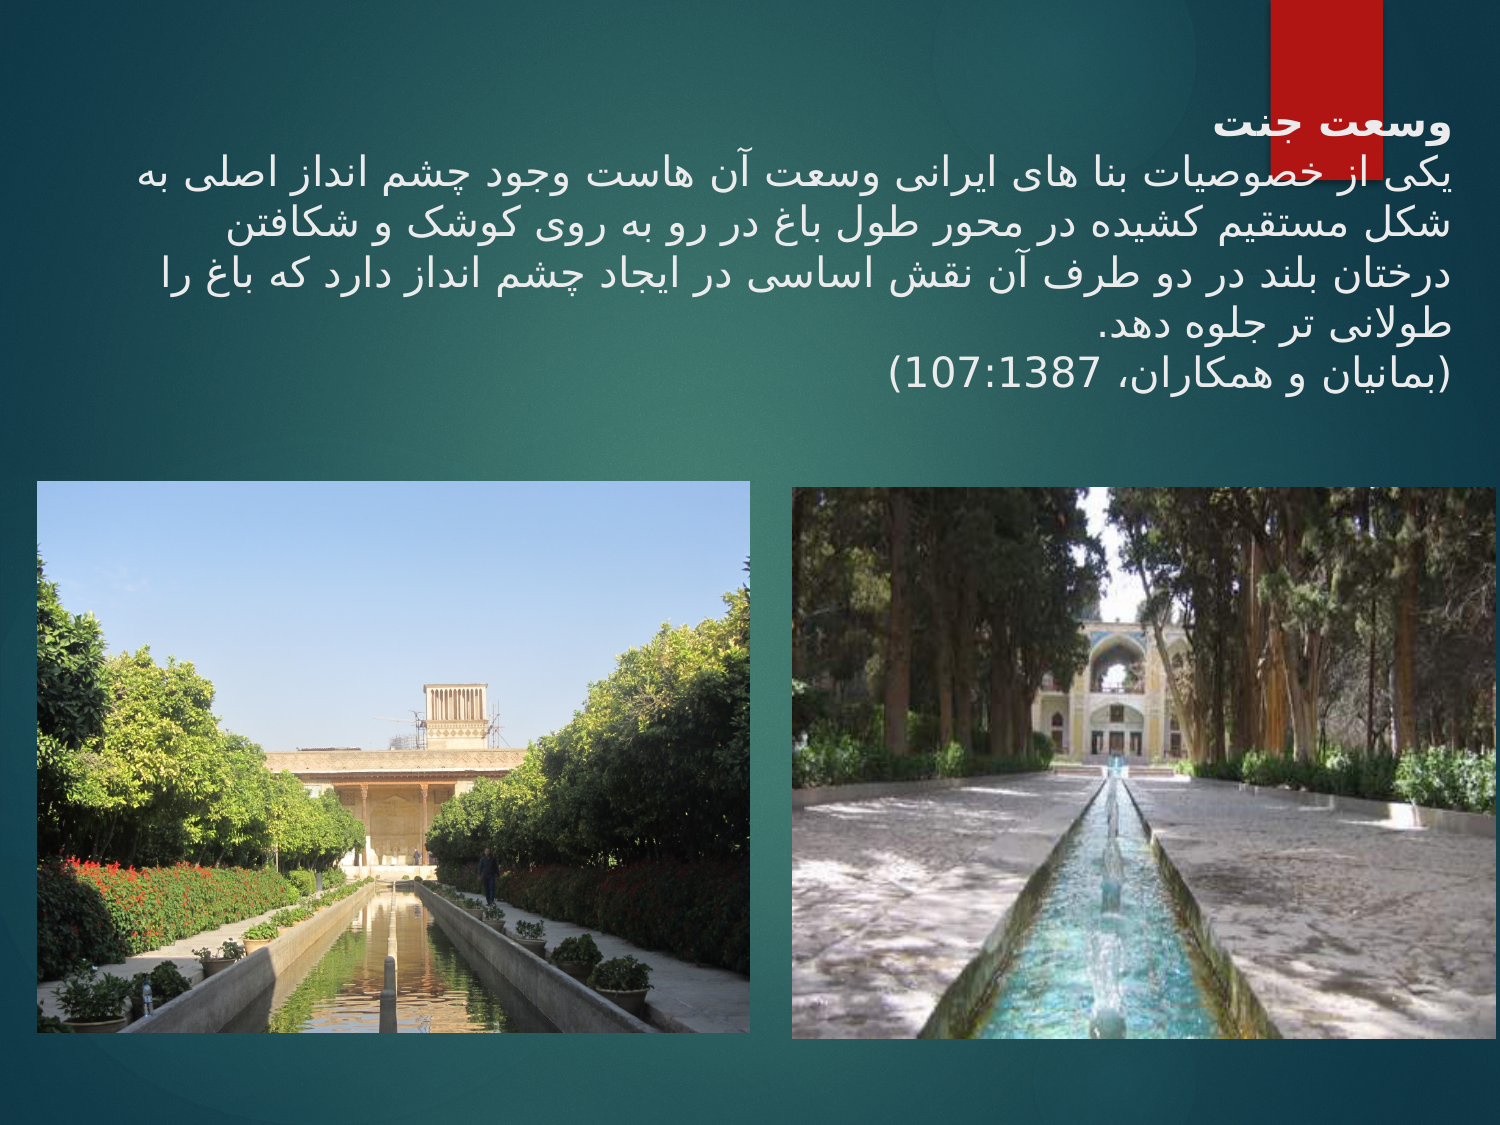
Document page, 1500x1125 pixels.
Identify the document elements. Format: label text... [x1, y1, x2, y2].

picture [37, 481, 751, 1034]
title وسعت جنت یکی از خصوصیات بنا های ایرانی وسعت آن هاست وجود چشم انداز اصلی به شکل مستقیم کشیده در محور طول باغ در رو به روی کوشک و شکافتن درختان بلند در دو طرف آن نقش اساسی در ایجاد چشم انداز دارد که باغ را طولانی تر جلوه دهد. (بمانیان و همکاران، 107:1387) [80, 87, 1469, 488]
picture [792, 487, 1496, 1039]
